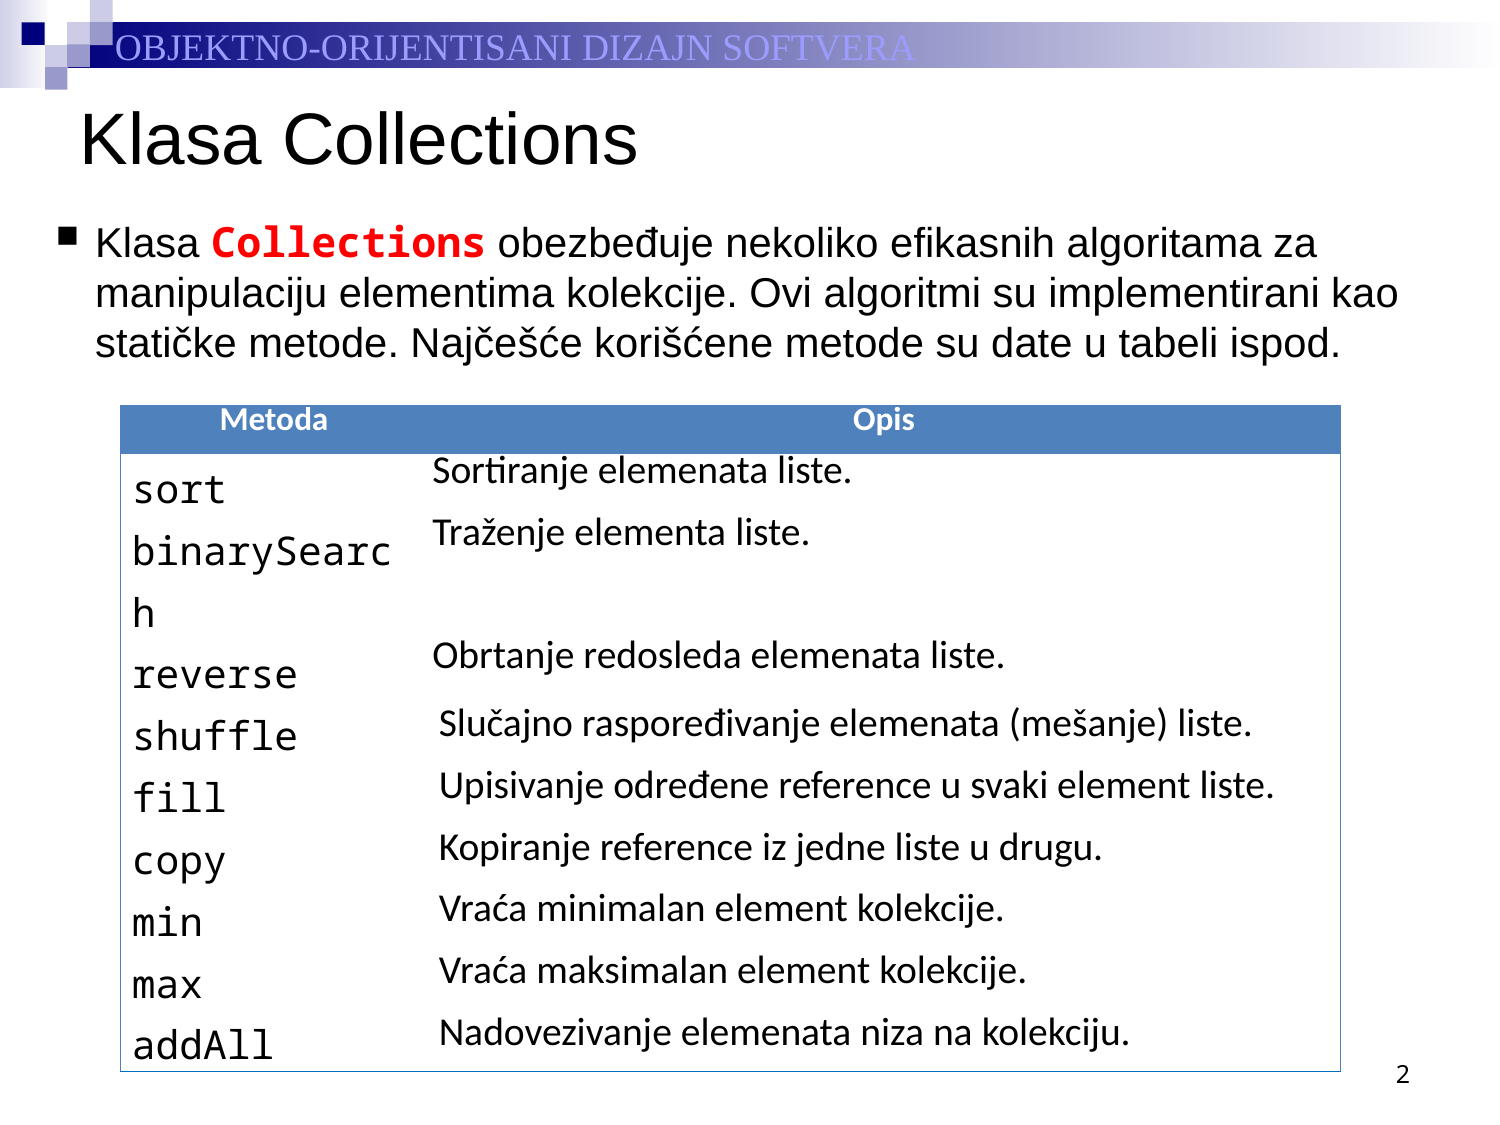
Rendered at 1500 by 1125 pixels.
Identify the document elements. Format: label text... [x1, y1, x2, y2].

table_cell reverse [121, 639, 427, 701]
title Klasa Collections [64, 86, 680, 185]
table_cell Obrtanje redosleda elemenata liste. [427, 639, 1340, 701]
table_cell Upisivanje određene reference u svaki element liste. [427, 762, 1340, 824]
table_cell Traženje elementa liste. [427, 515, 1340, 639]
table_cell addAll [121, 1010, 427, 1071]
table_cell copy [121, 824, 427, 886]
table_cell Sortiranje elemenata liste. [427, 454, 1340, 515]
table_cell max [121, 948, 427, 1010]
text_box Klasa Collections obezbeđuje nekoliko efikasnih algoritama za manipulaciju elementima kolekcije. Ovi algoritmi su implementirani kao statičke metode. Najčešće korišćene metode su date u tabeli ispod. [41, 208, 1471, 386]
table_cell fill [121, 762, 427, 824]
table_cell Nadovezivanje elemenata niza na kolekciju. [427, 1010, 1340, 1071]
table_cell Kopiranje reference iz jedne liste u drugu. [427, 824, 1340, 886]
table_header Metoda [121, 407, 427, 452]
table_cell Vraća maksimalan element kolekcije. [427, 948, 1340, 1010]
slide_number 2 [1074, 1024, 1426, 1101]
table_cell shuffle [121, 701, 427, 762]
table_cell sort [121, 454, 427, 515]
table_cell binarySearch [121, 515, 427, 639]
table_cell Slučajno raspoređivanje elemenata (mešanje) liste. [427, 701, 1340, 762]
table_header Opis [427, 407, 1340, 452]
table_cell min [121, 886, 427, 948]
table_cell Vraća minimalan element kolekcije. [427, 886, 1340, 948]
